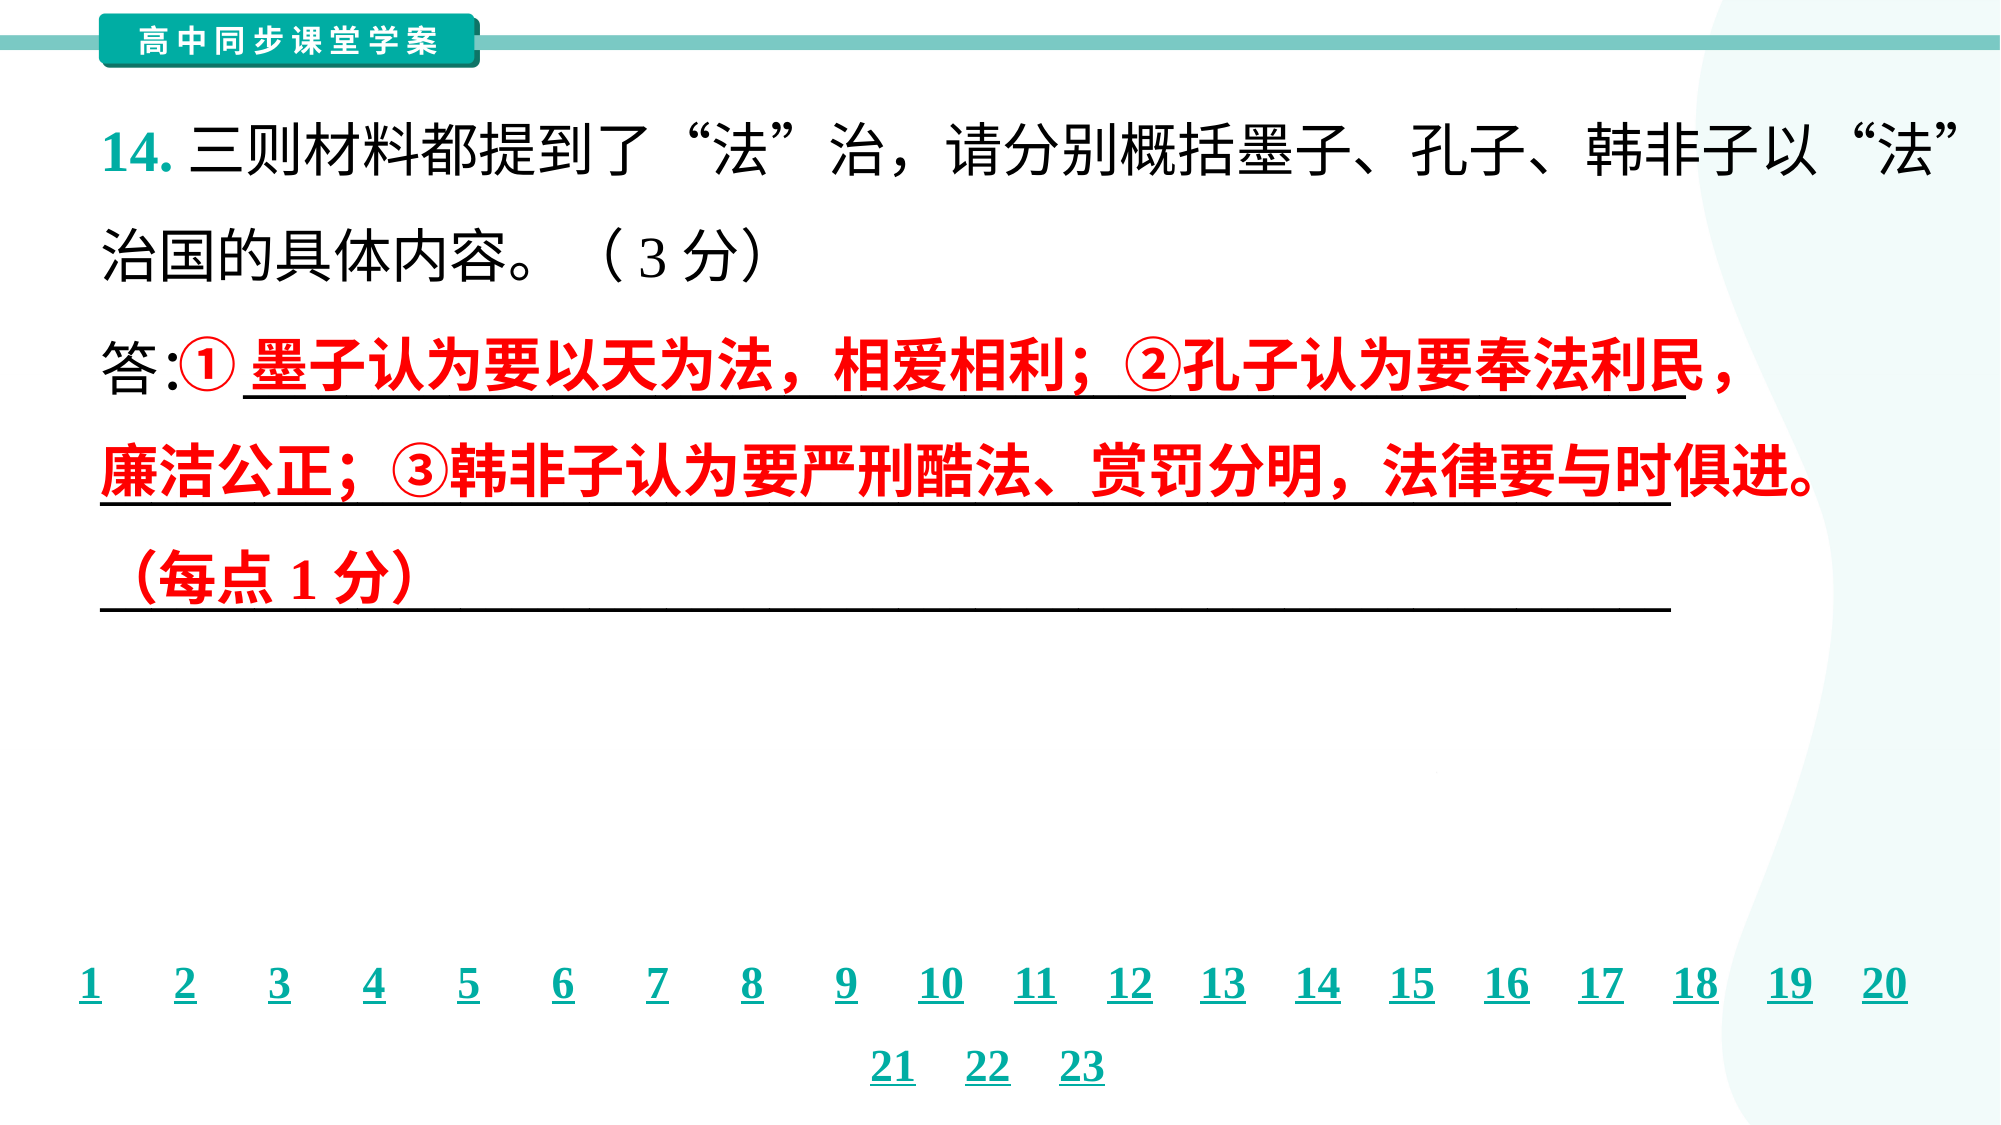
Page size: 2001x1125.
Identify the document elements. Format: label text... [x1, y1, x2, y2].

picture [0, 0, 2000, 1125]
text_box 答： ________________________________________________________ _____________________________________________________________ _____________________________________________________________ [100, 611, 1899, 616]
text_box 14.三则材料都提到了“法”治，请分别概括墨子、孔子、韩非子以“法” 治国的具体内容。（3分） [100, 76, 1899, 290]
text_box ①墨子认为要以天为法，相爱相利；②孔子认为要奉法利民， 廉洁公正；③韩非子认为要严刑酷法、赏罚分明，法律要与时俱进。 （每点1分） [100, 292, 1899, 611]
